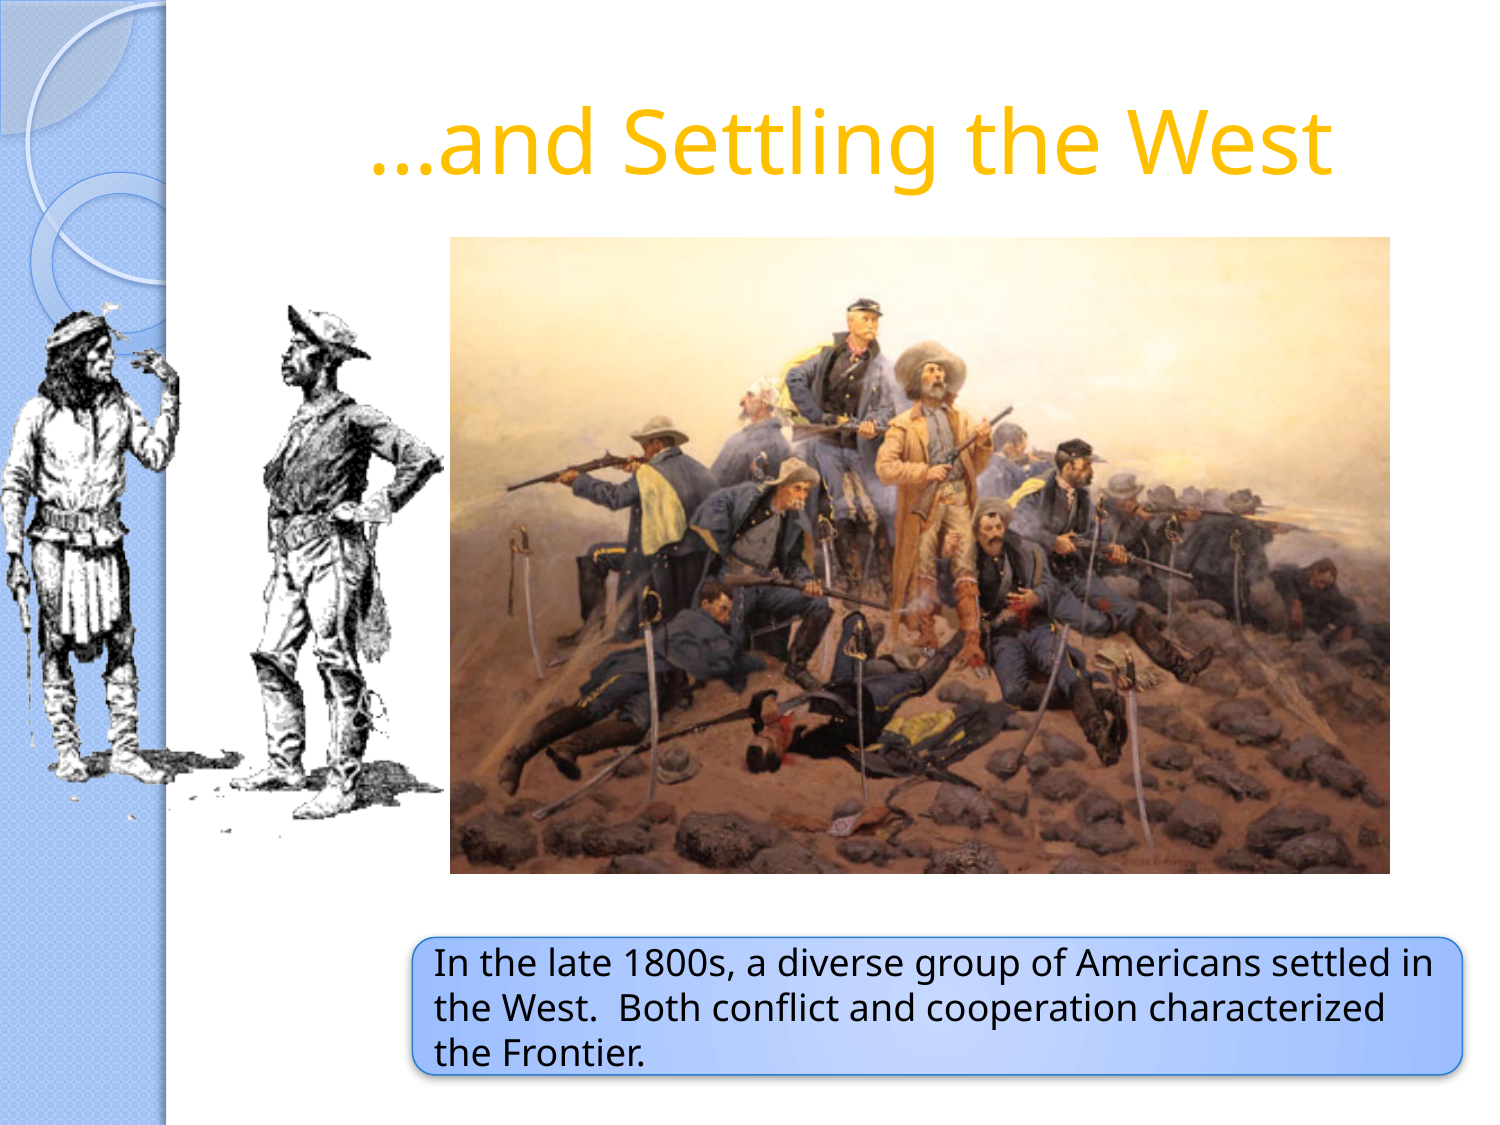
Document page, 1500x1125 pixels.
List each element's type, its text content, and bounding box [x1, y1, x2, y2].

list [449, 237, 1390, 874]
text_box In the late 1800s, a diverse group of Americans settled in the West. Both conflict and cooperation characterized the Frontier. [411, 936, 1464, 1076]
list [0, 299, 442, 838]
title …and Settling the West [235, 45, 1466, 233]
